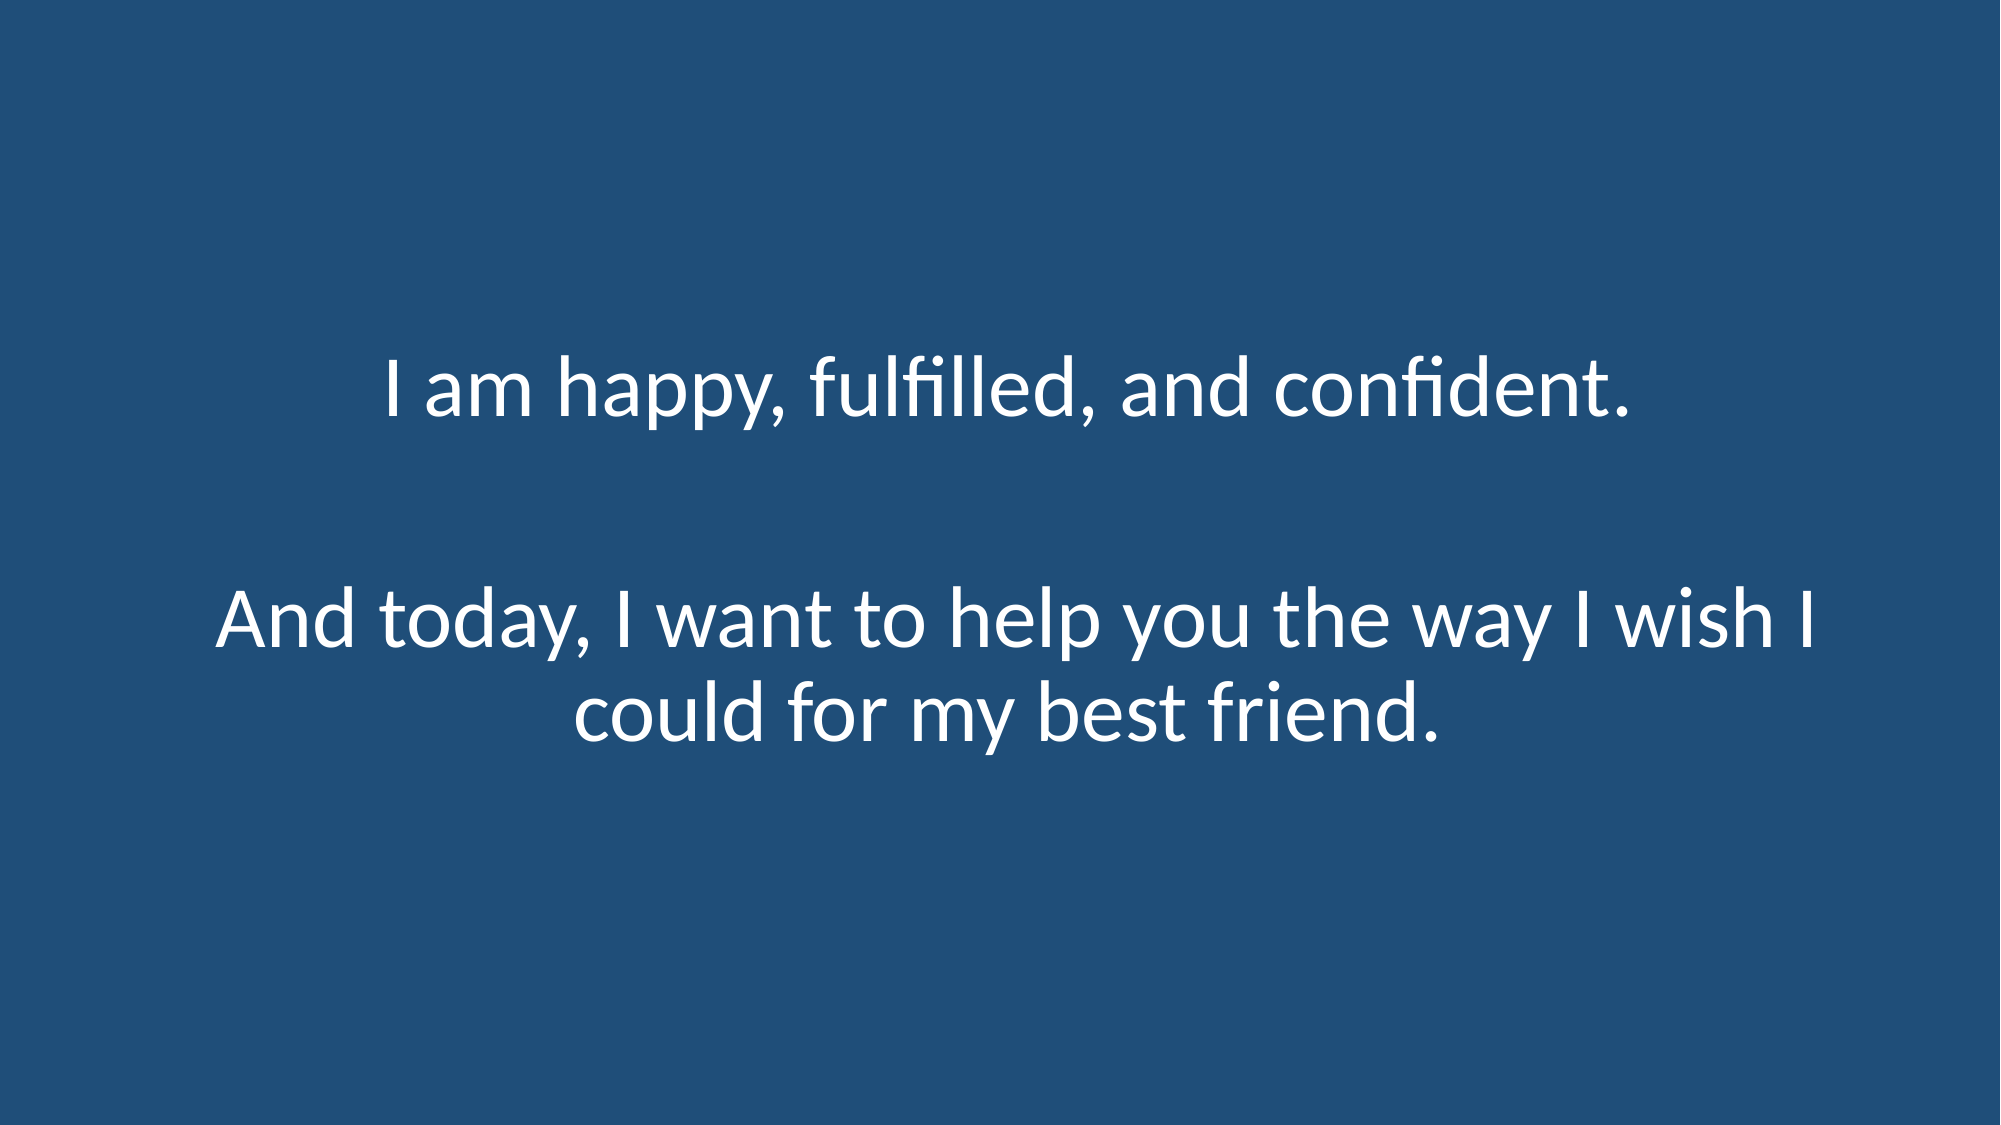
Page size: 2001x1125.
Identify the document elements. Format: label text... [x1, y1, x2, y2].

list I am happy, fulfilled, and confident. And today, I want to help you the way I wish I could for my best friend. [155, 333, 1881, 940]
